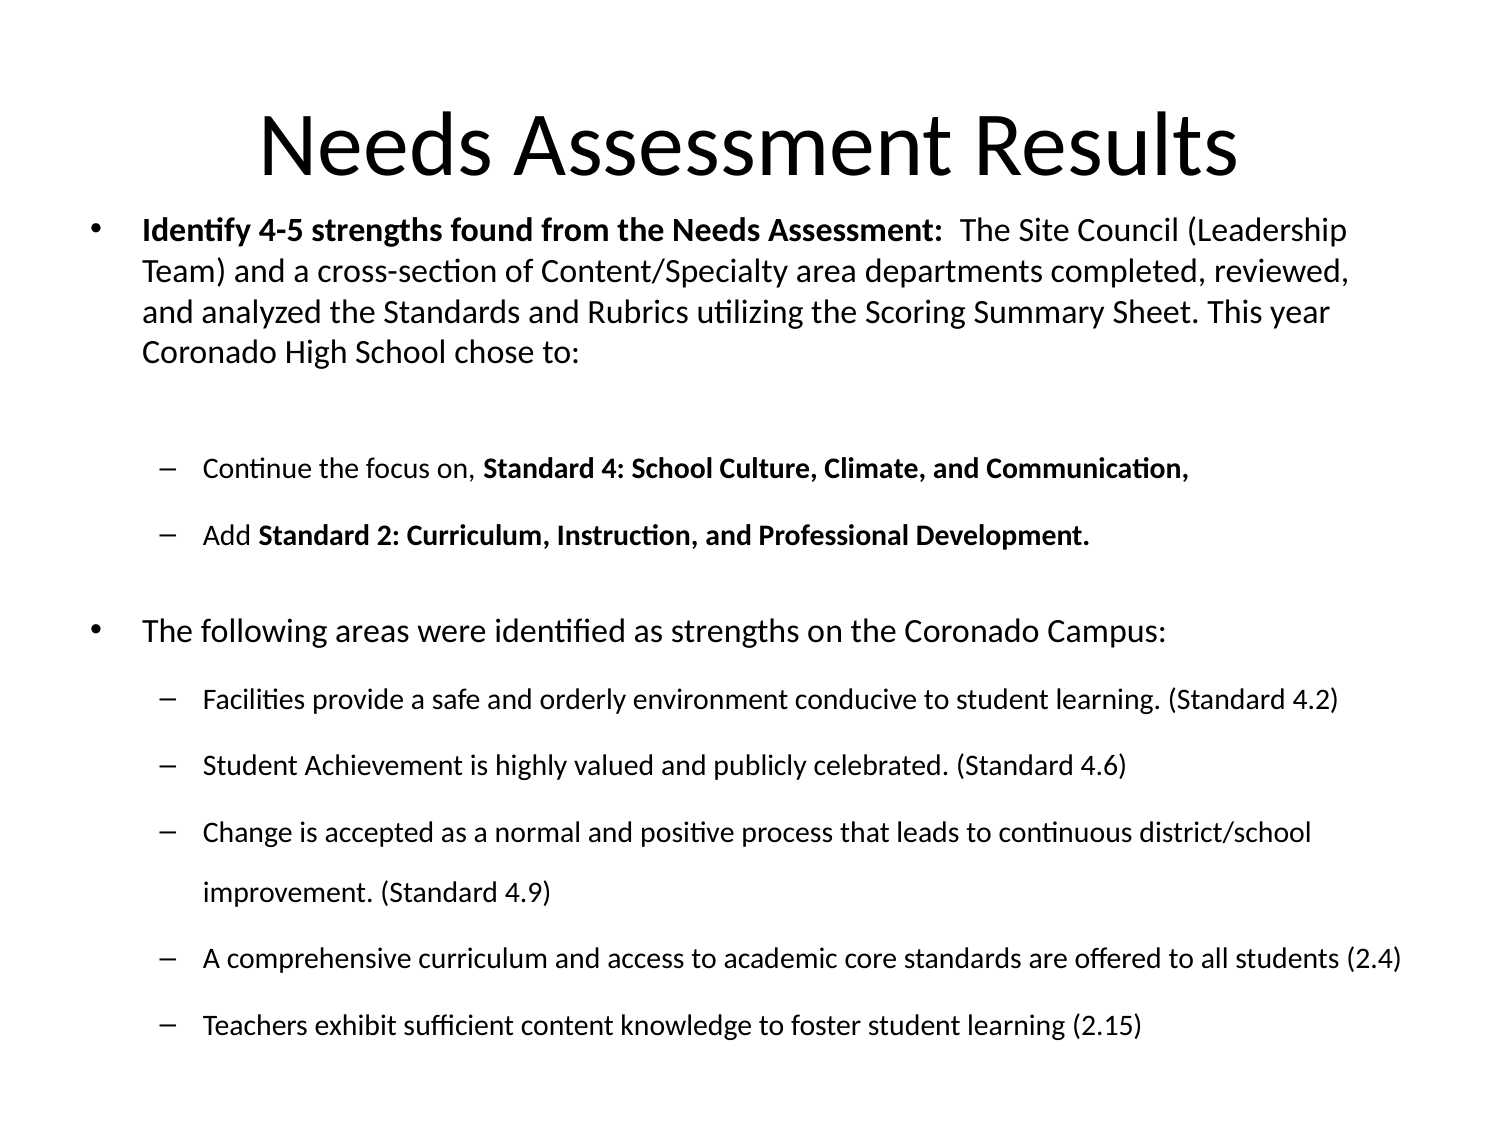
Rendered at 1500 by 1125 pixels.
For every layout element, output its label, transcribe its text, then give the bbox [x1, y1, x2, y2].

title Needs Assessment Results [75, 45, 1425, 200]
list Identify 4-5 strengths found from the Needs Assessment: The Site Council (Leadership Team) and a cross-section of Content/Specialty area departments completed, reviewed, and analyzed the Standards and Rubrics utilizing the Scoring Summary Sheet. This year Coronado High School chose to: Continue the focus on, Standard 4: School Culture, Climate, and Communication, Add Standard 2: Curriculum, Instruction, and Professional Development. The following areas were identified as strengths on the Coronado Campus: Facilities provide a safe and orderly environment conducive to student learning. (Standard 4.2) Student Achievement is highly valued and publicly celebrated. (Standard 4.6) Change is accepted as a normal and positive process that leads to continuous district/school improvement. (Standard 4.9) A comprehensive curriculum and access to academic core standards are offered to all students (2.4) Teachers exhibit sufficient content knowledge to foster student learning (2.15) [75, 200, 1425, 1075]
